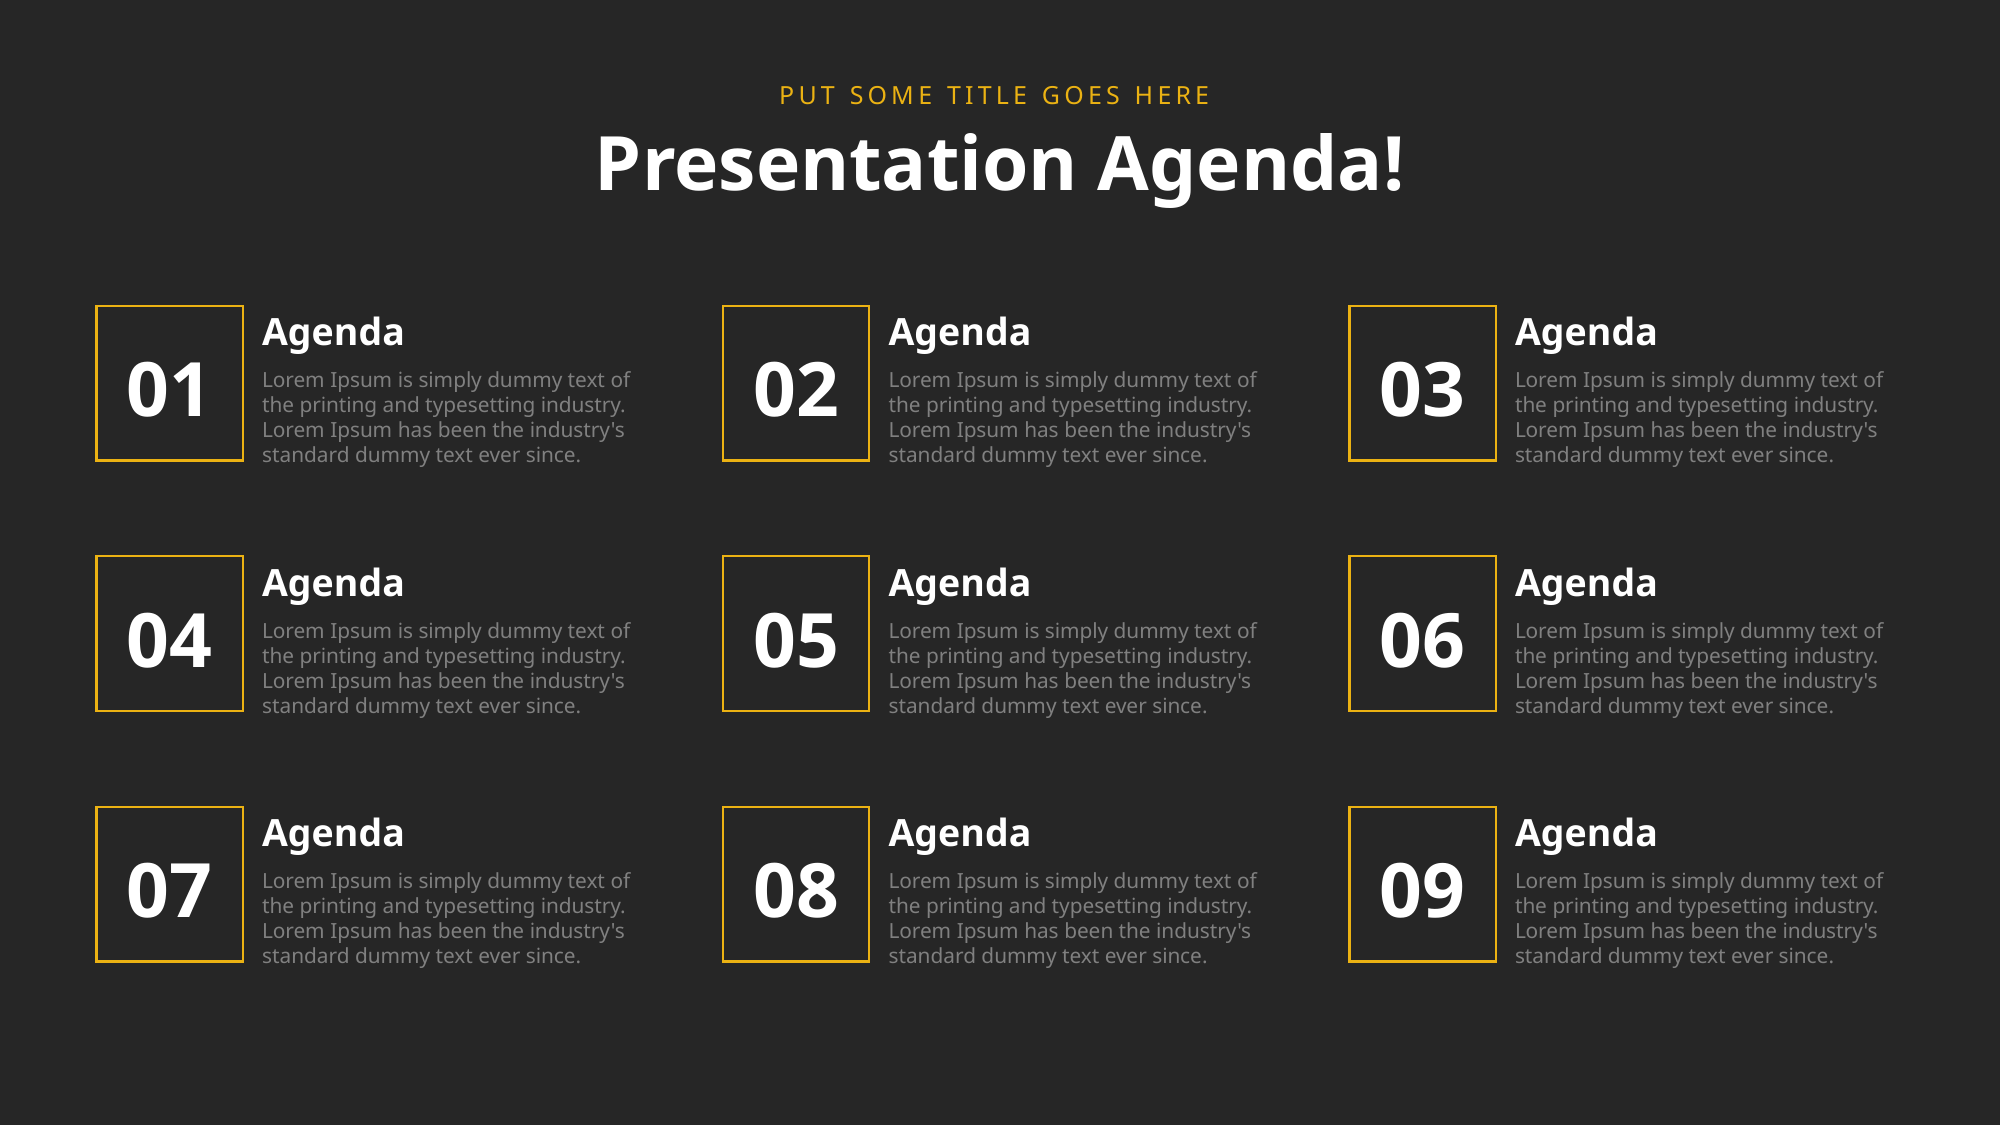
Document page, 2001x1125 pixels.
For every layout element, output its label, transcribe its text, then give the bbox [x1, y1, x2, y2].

text_box 04 [111, 584, 228, 690]
text_box 09 [1364, 835, 1481, 941]
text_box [1500, 551, 1922, 726]
text_box 08 [738, 835, 854, 941]
text_box 07 [111, 835, 228, 941]
text_box PUT SOME TITLE GOES HERE [395, 72, 1604, 118]
text_box [95, 806, 244, 963]
text_box 05 [738, 584, 854, 690]
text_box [96, 300, 1922, 476]
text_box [873, 551, 1295, 726]
text_box [1348, 806, 1497, 963]
text_box Presentation Agenda! [395, 118, 1604, 213]
text_box [95, 555, 244, 712]
text_box 06 [1364, 584, 1481, 690]
text_box [722, 806, 870, 963]
text_box [722, 555, 870, 712]
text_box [247, 801, 669, 977]
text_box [873, 801, 1295, 977]
text_box [1348, 555, 1497, 712]
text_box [1500, 801, 1922, 977]
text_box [247, 551, 669, 726]
